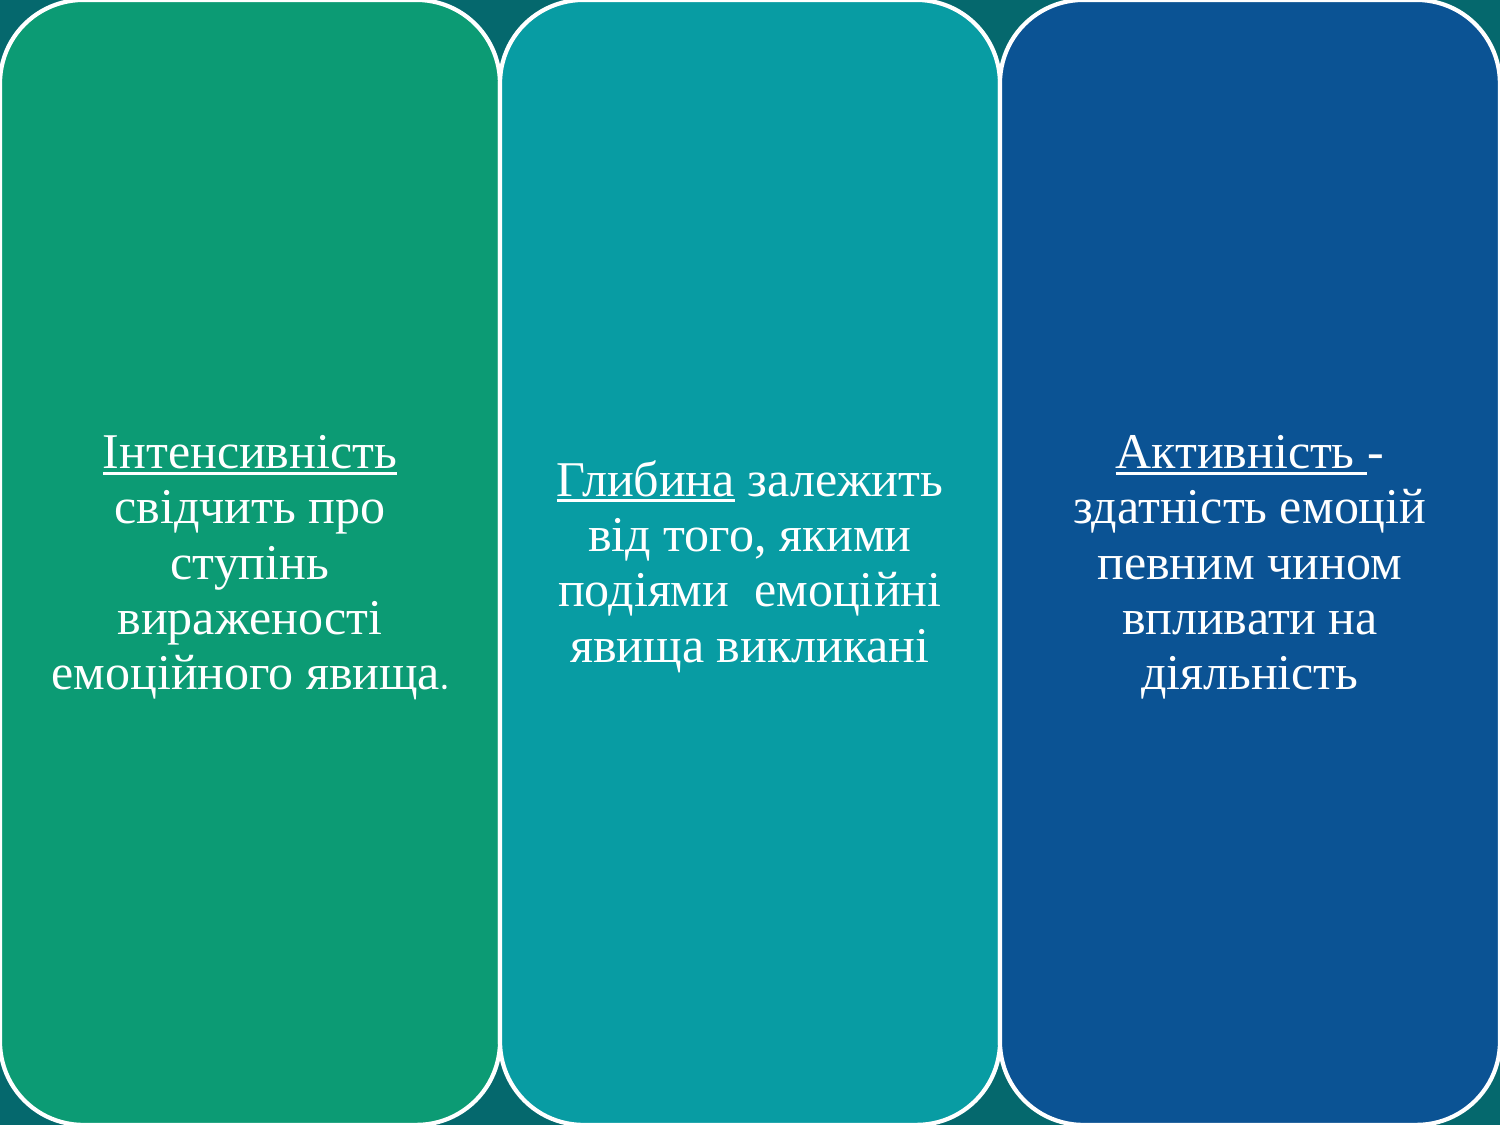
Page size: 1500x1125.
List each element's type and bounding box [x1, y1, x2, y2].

text_box [0, 0, 1500, 1125]
